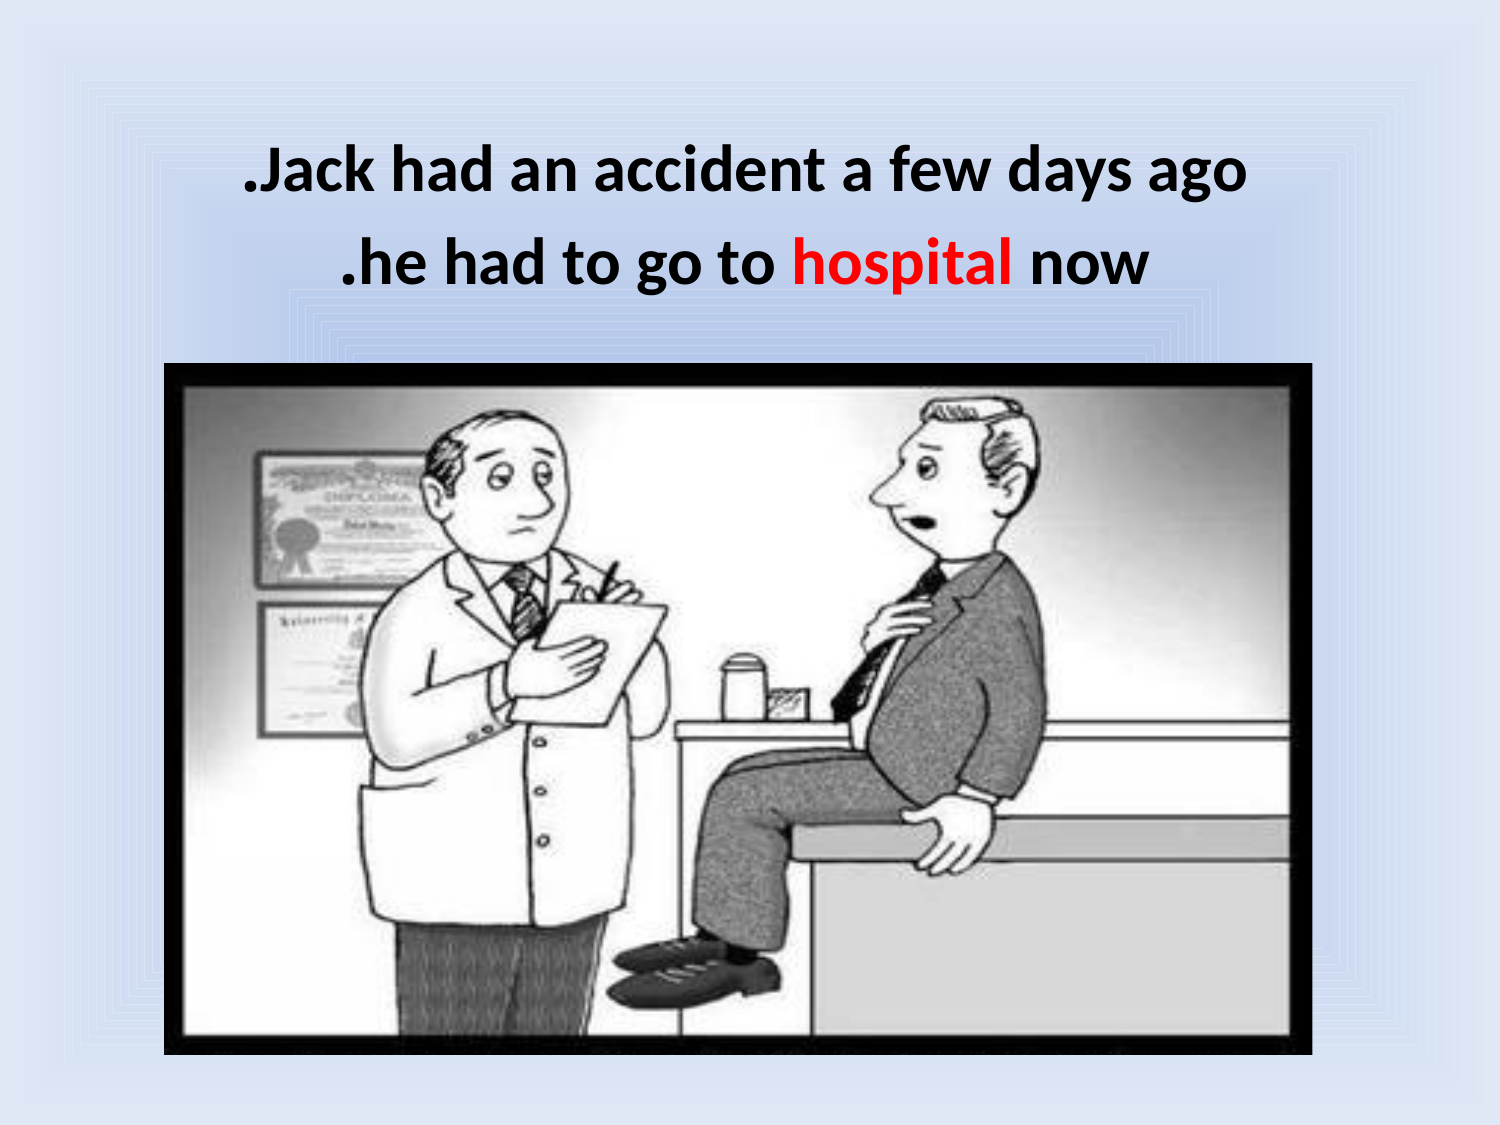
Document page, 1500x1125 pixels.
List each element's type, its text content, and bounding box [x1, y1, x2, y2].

picture [163, 362, 1313, 1055]
list Jack had an accident a few days ago. he had to go to hospital now. [70, 117, 1421, 860]
